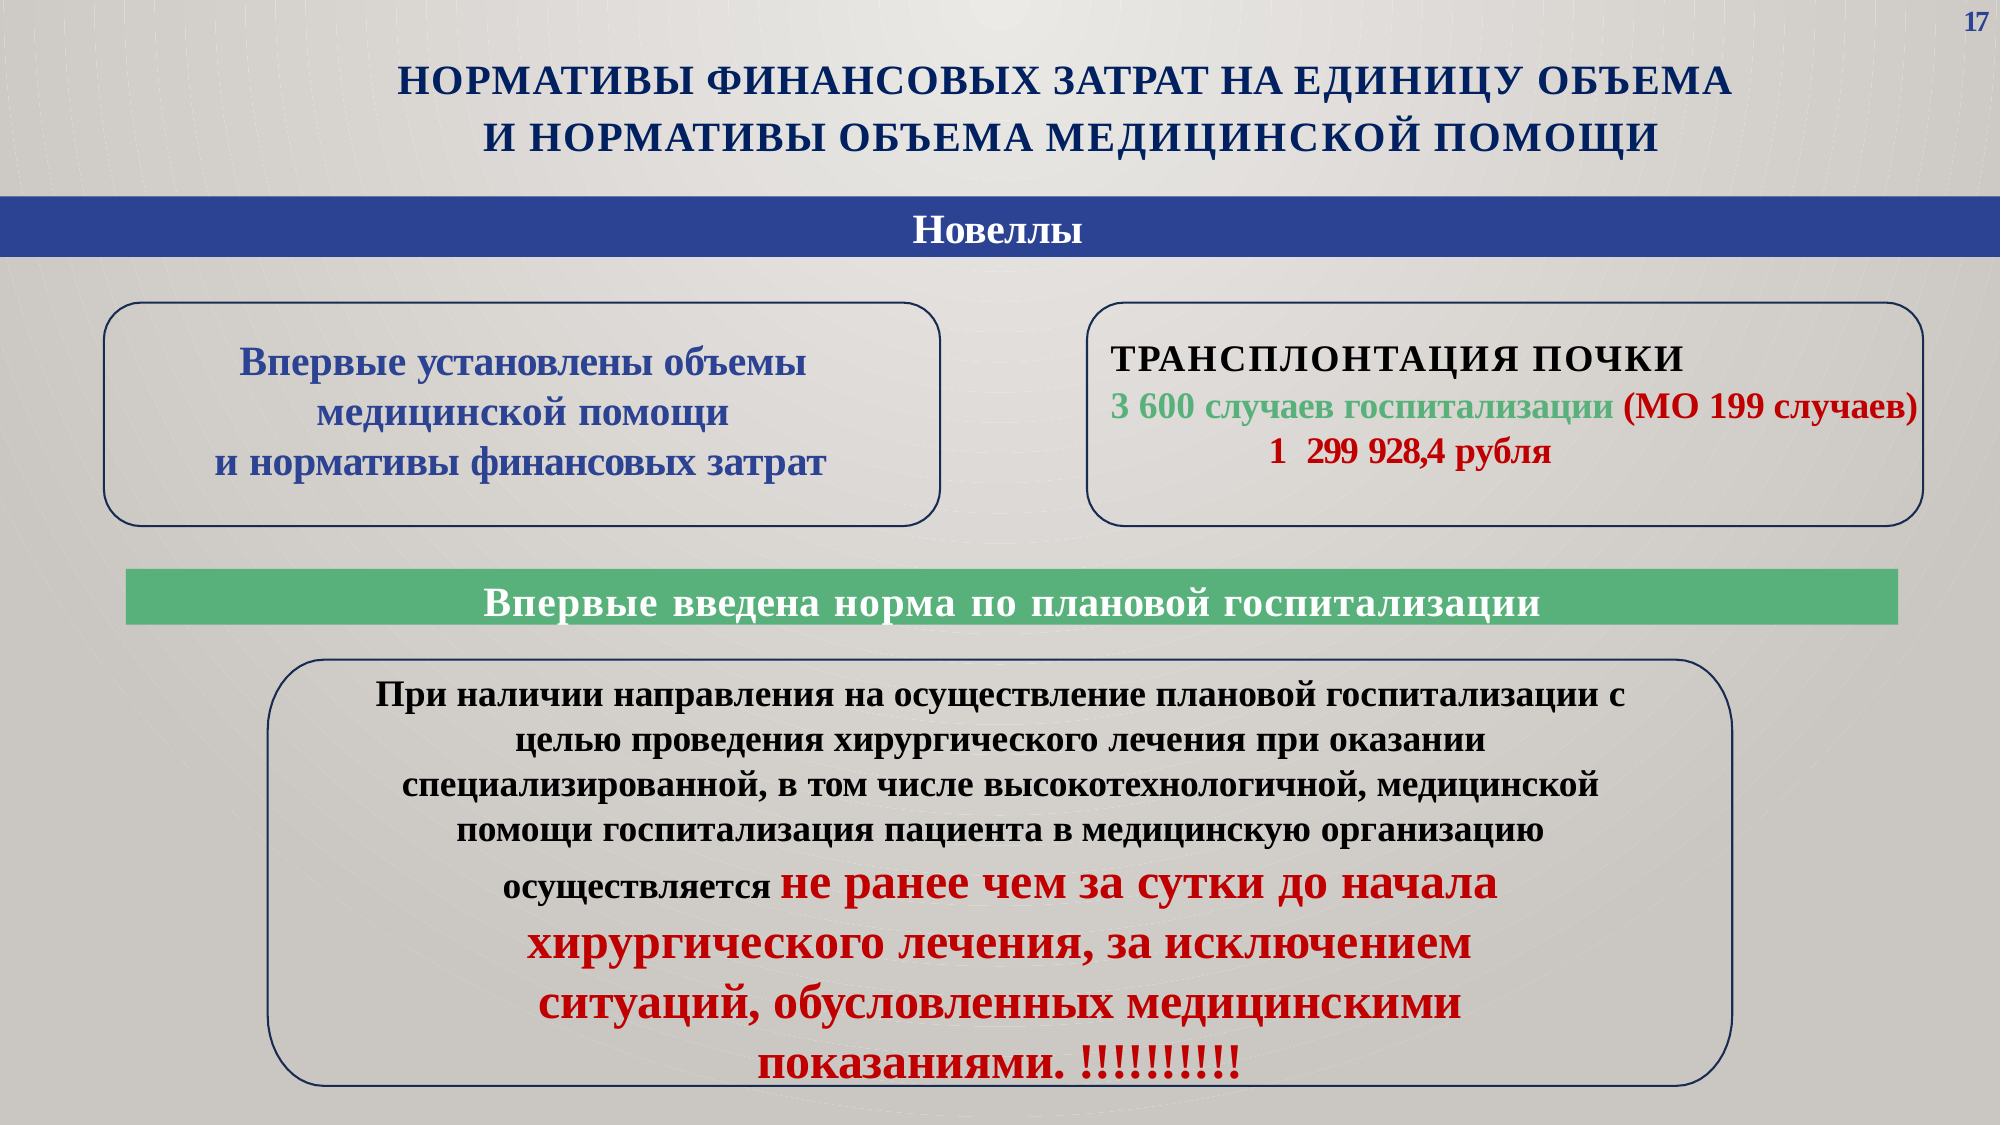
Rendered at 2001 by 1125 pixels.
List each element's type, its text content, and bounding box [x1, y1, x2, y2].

text_box При наличии направления на осуществление плановой госпитализации с целью проведения хирургического лечения при оказании специализированной, в том числе высокотехнологичной, медицинской помощи госпитализация пациента в медицинскую организацию осуществляется не ранее чем за сутки до начала хирургического лечения, за исключением ситуаций, обусловленных медицинскими показаниями. !!!!!!!!!! [340, 666, 1660, 1089]
text_box [1086, 302, 1924, 527]
text_box Впервые установлены объемы медицинской помощи и нормативы финансовых затрат [178, 332, 866, 485]
text_box Впервые введена норма по плановой госпитализации [125, 568, 1899, 625]
text_box Новеллы [910, 199, 1091, 252]
text_box [103, 302, 941, 527]
text_box [0, 196, 2000, 257]
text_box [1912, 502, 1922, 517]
text_box [267, 659, 1733, 1086]
title Нормативы финансовых затрат на единицу объема и нормативы объема медицинской помощи [145, 43, 1990, 196]
text_box 17 [1951, 0, 2000, 37]
